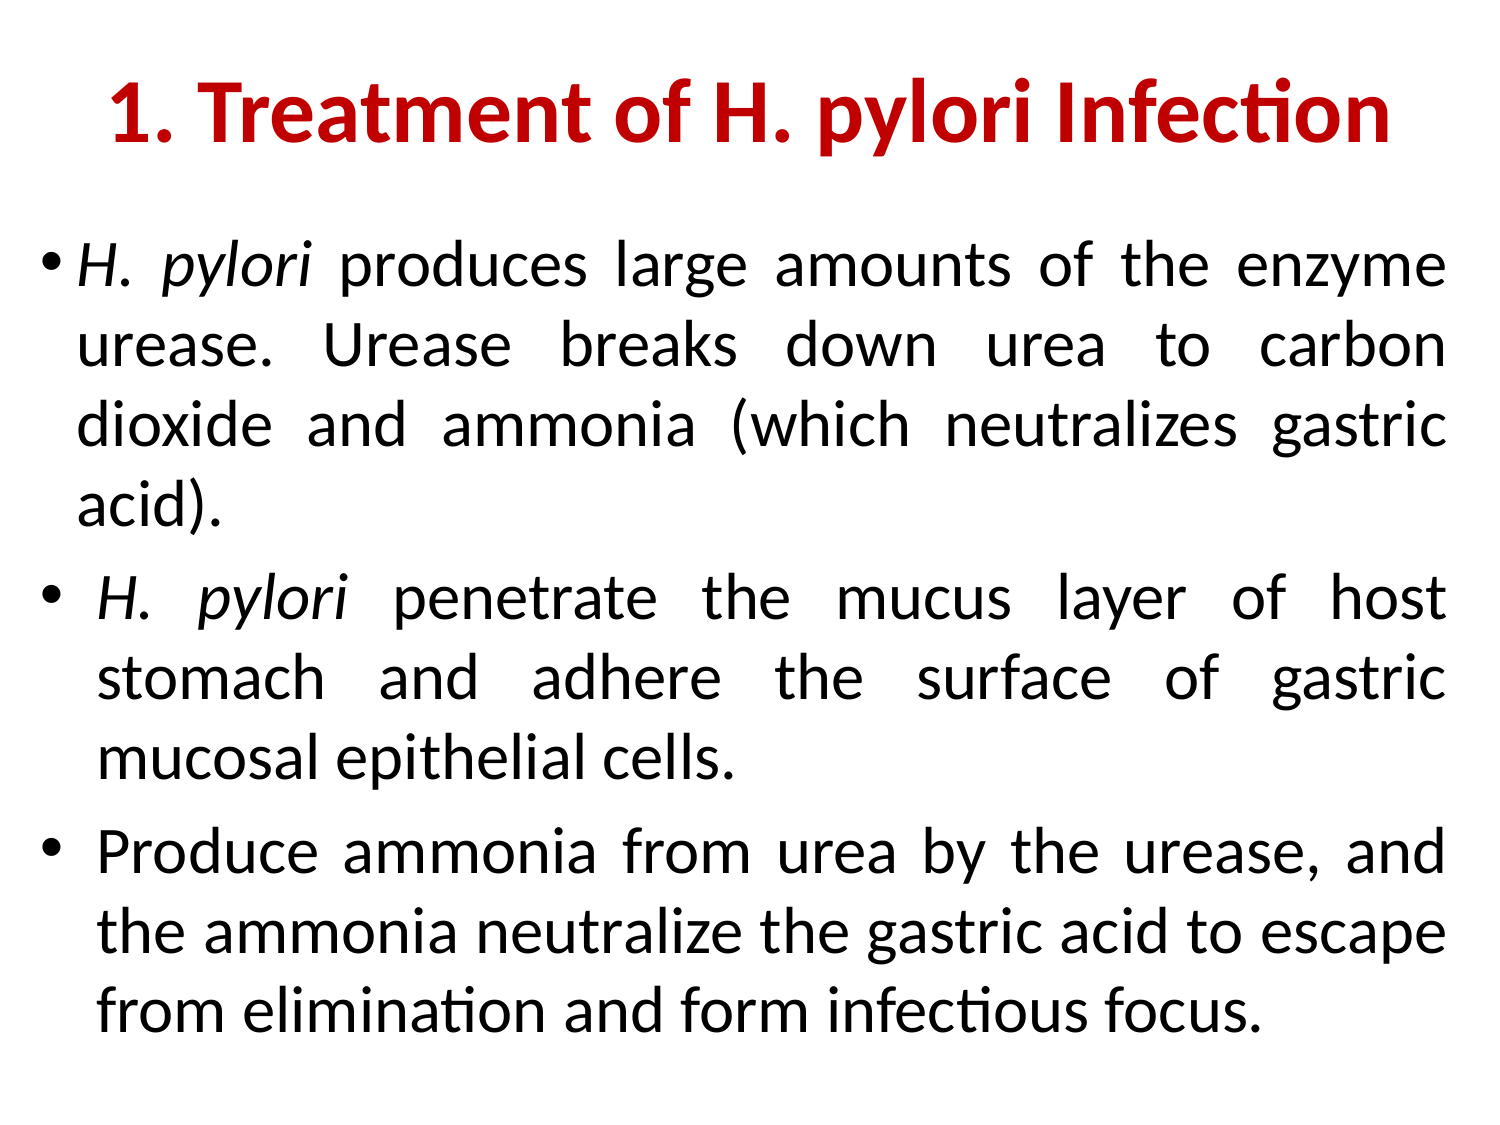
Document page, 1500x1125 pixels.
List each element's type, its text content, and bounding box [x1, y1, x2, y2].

title 1. Treatment of H. pylori Infection [75, 12, 1425, 200]
list H. pylori produces large amounts of the enzyme urease. Urease breaks down urea to carbon dioxide and ammonia (which neutralizes gastric acid). H. pylori penetrate the mucus layer of host stomach and adhere the surface of gastric mucosal epithelial cells. Produce ammonia from urea by the urease, and the ammonia neutralize the gastric acid to escape from elimination and form infectious focus. [24, 212, 1463, 1088]
